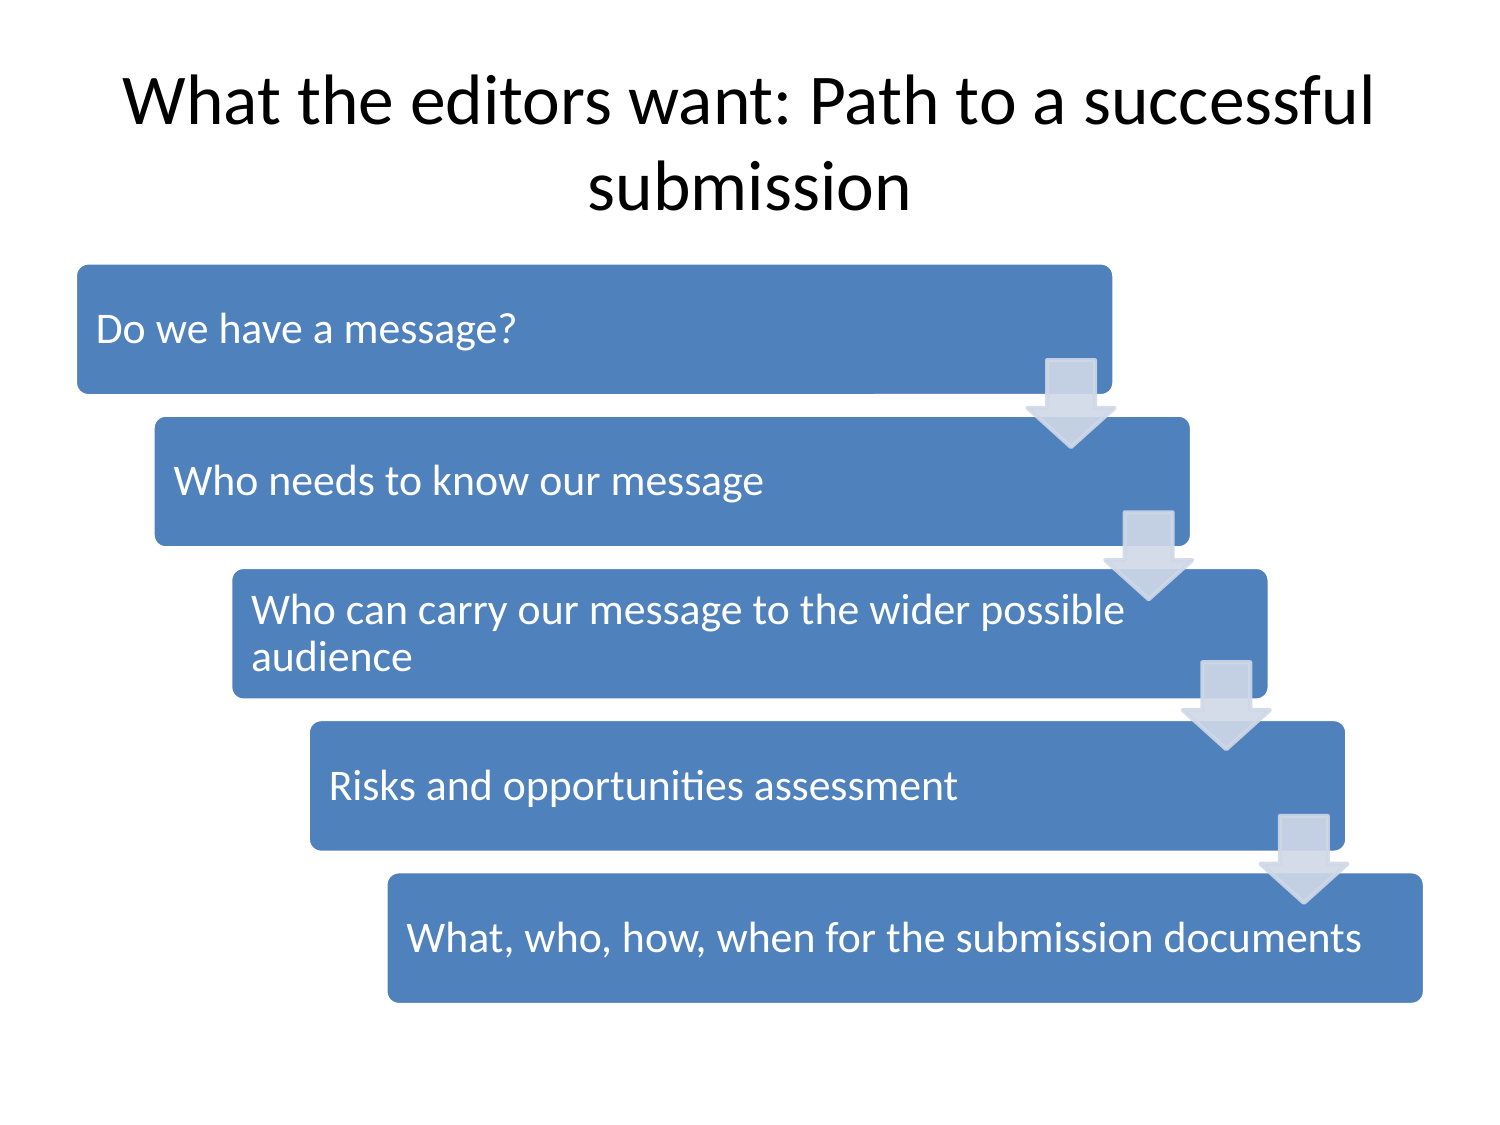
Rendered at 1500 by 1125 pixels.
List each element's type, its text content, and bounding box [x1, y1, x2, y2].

title What the editors want: Path to a successful submission [75, 45, 1425, 233]
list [74, 262, 1426, 1006]
